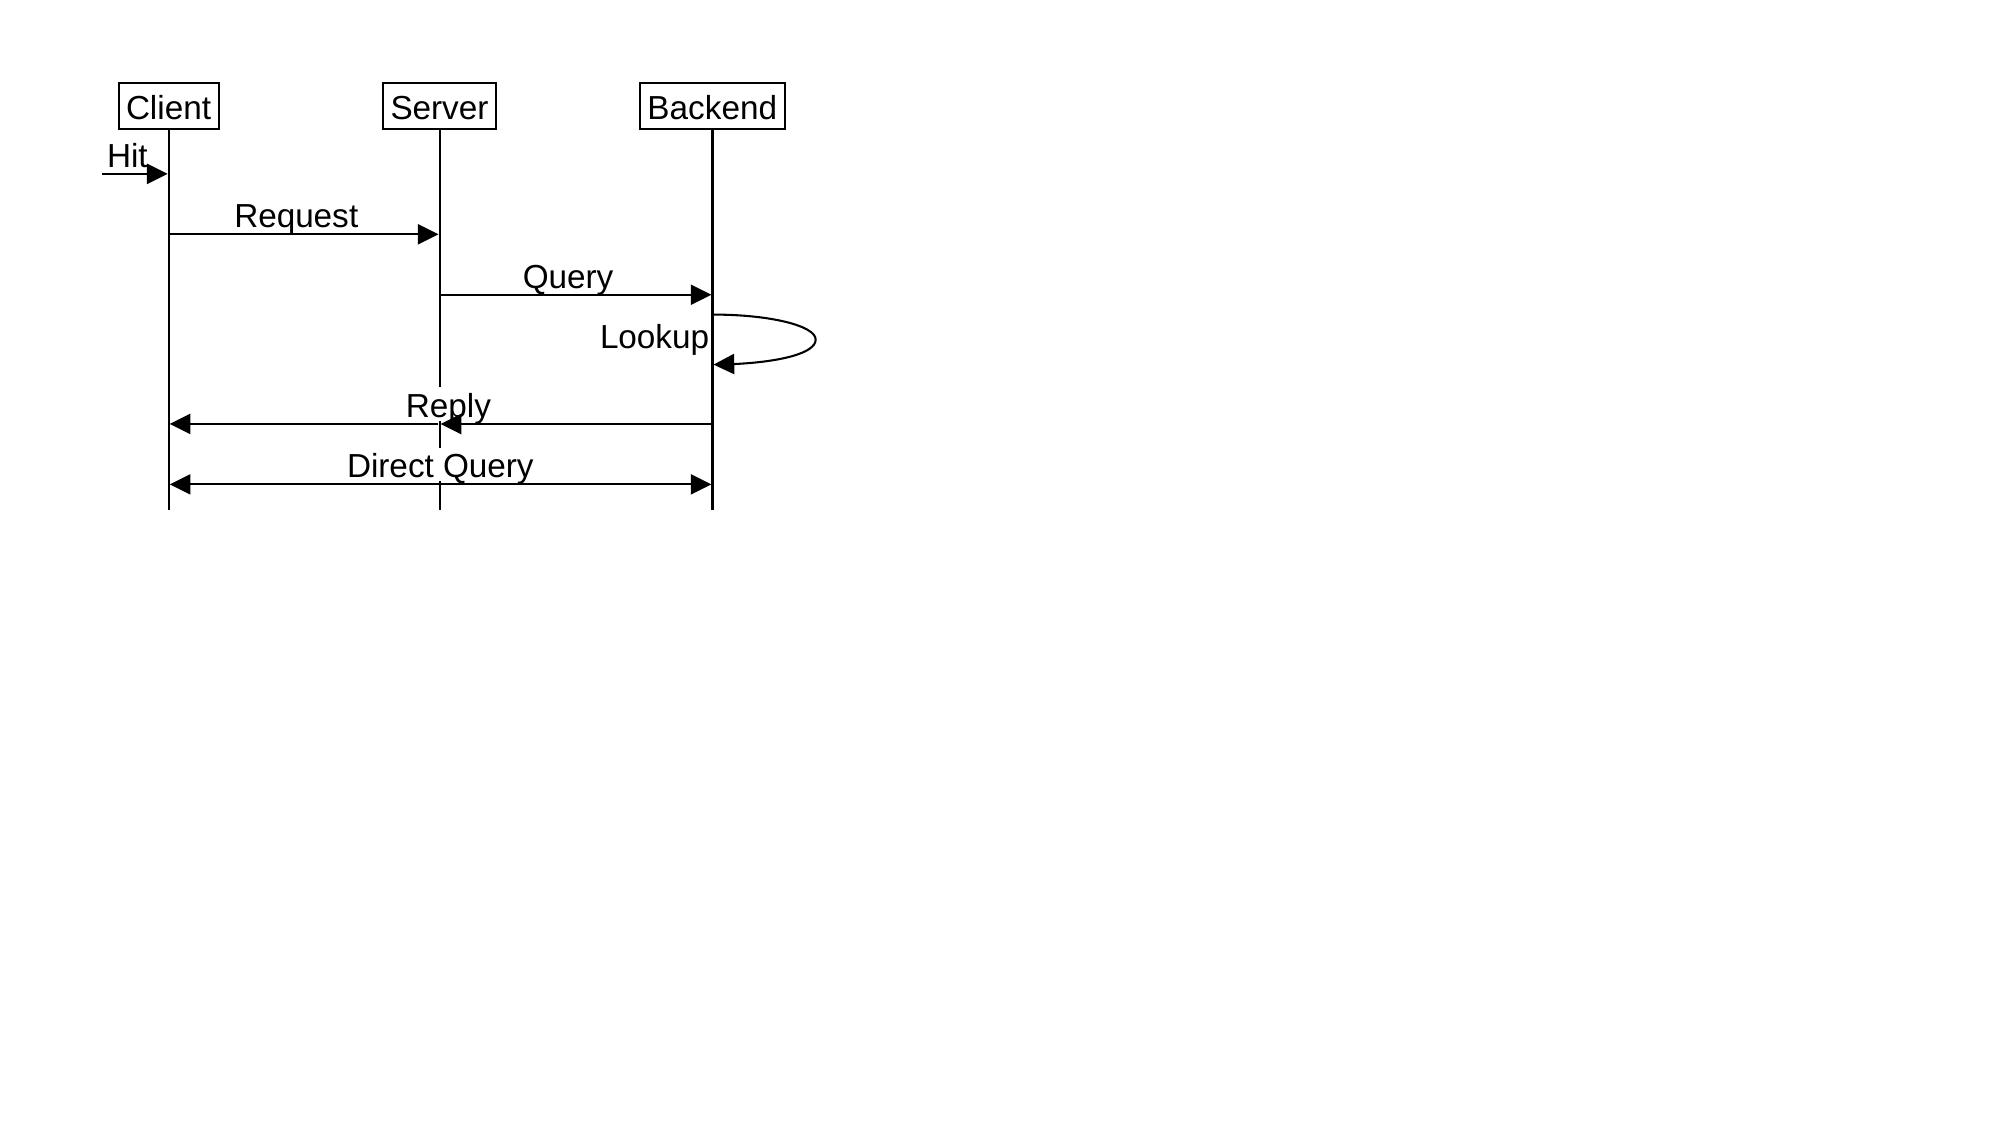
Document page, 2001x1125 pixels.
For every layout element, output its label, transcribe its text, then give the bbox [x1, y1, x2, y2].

text_box Reply [403, 385, 494, 423]
text_box [713, 314, 817, 375]
text_box Backend [639, 83, 786, 130]
text_box Request [232, 195, 361, 233]
text_box Client [118, 83, 219, 130]
text_box Hit [105, 135, 150, 173]
text_box [74, 74, 859, 511]
text_box Lookup [595, 316, 710, 355]
text_box Server [383, 83, 496, 130]
text_box Query [520, 256, 616, 294]
text_box Direct Query [344, 445, 537, 483]
